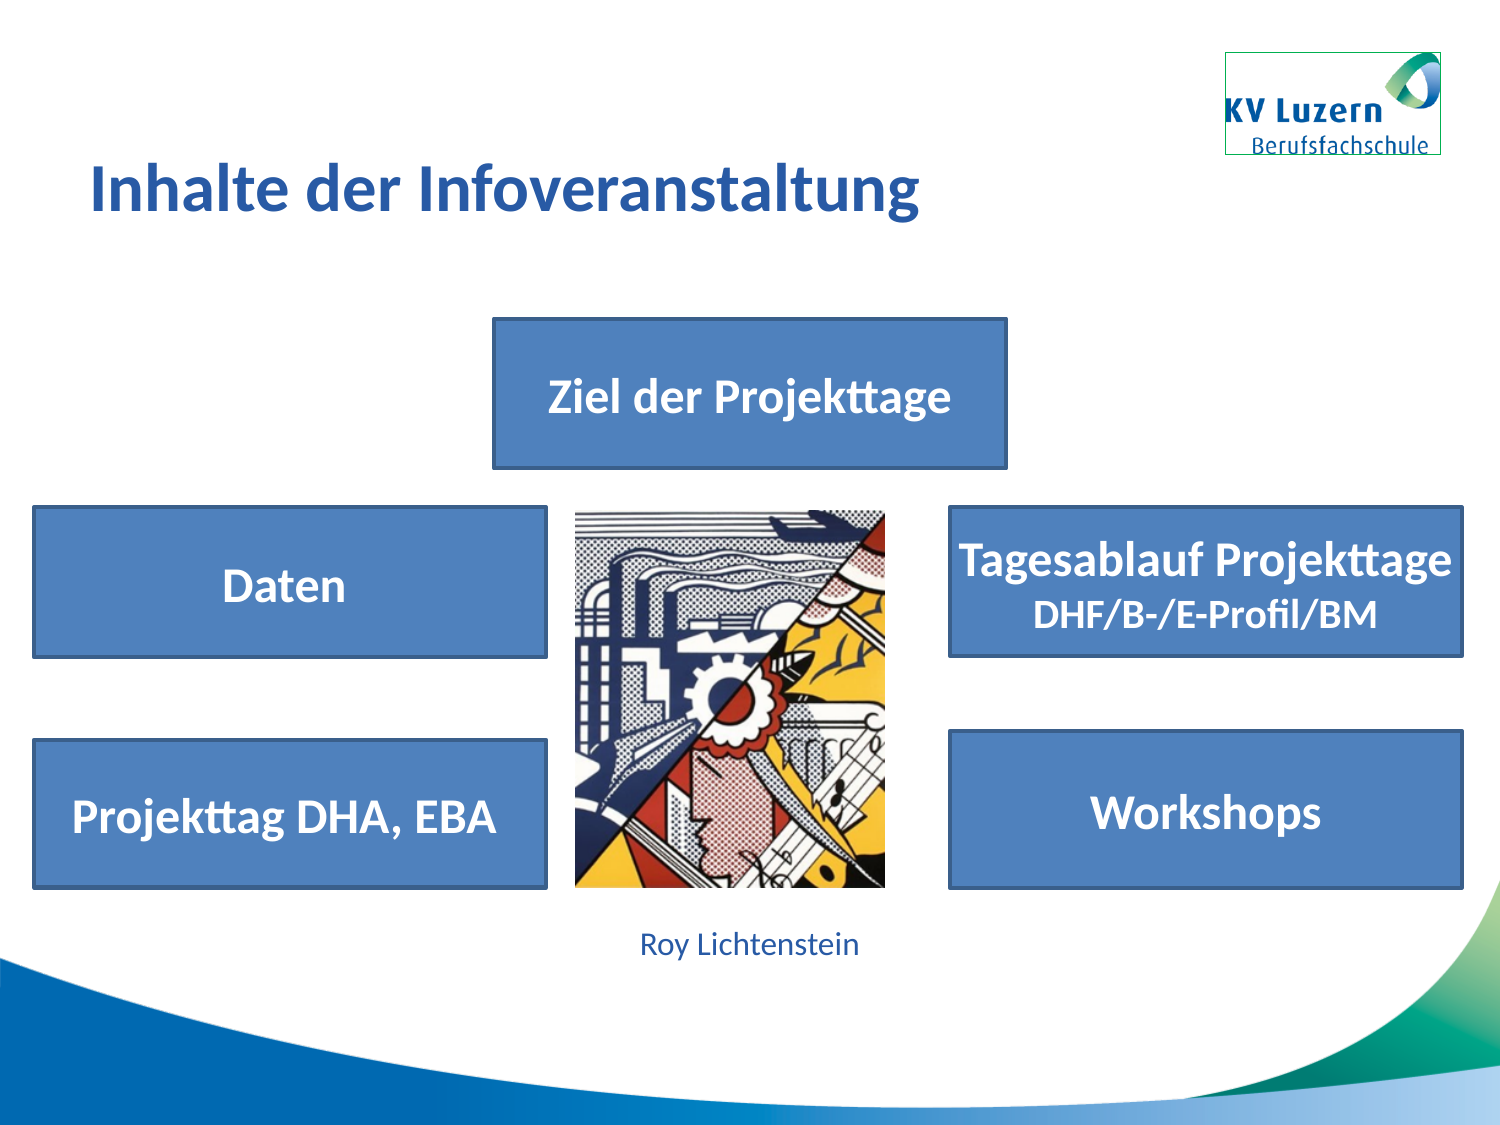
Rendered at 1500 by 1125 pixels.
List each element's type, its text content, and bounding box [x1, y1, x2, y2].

text_box Ziel der Projekttage [492, 317, 1008, 470]
text_box Projekttag DHA, EBA [32, 738, 548, 890]
text_box Workshops [948, 729, 1464, 890]
text_box Roy Lichtenstein [608, 914, 892, 970]
text_box Tagesablauf Projekttage DHF/B-/E-Profil/BM [948, 505, 1464, 658]
title Inhalte der Infoveranstaltung [75, 135, 1425, 243]
picture [1226, 53, 1440, 154]
text_box Daten [32, 505, 548, 659]
picture [0, 509, 1500, 1125]
